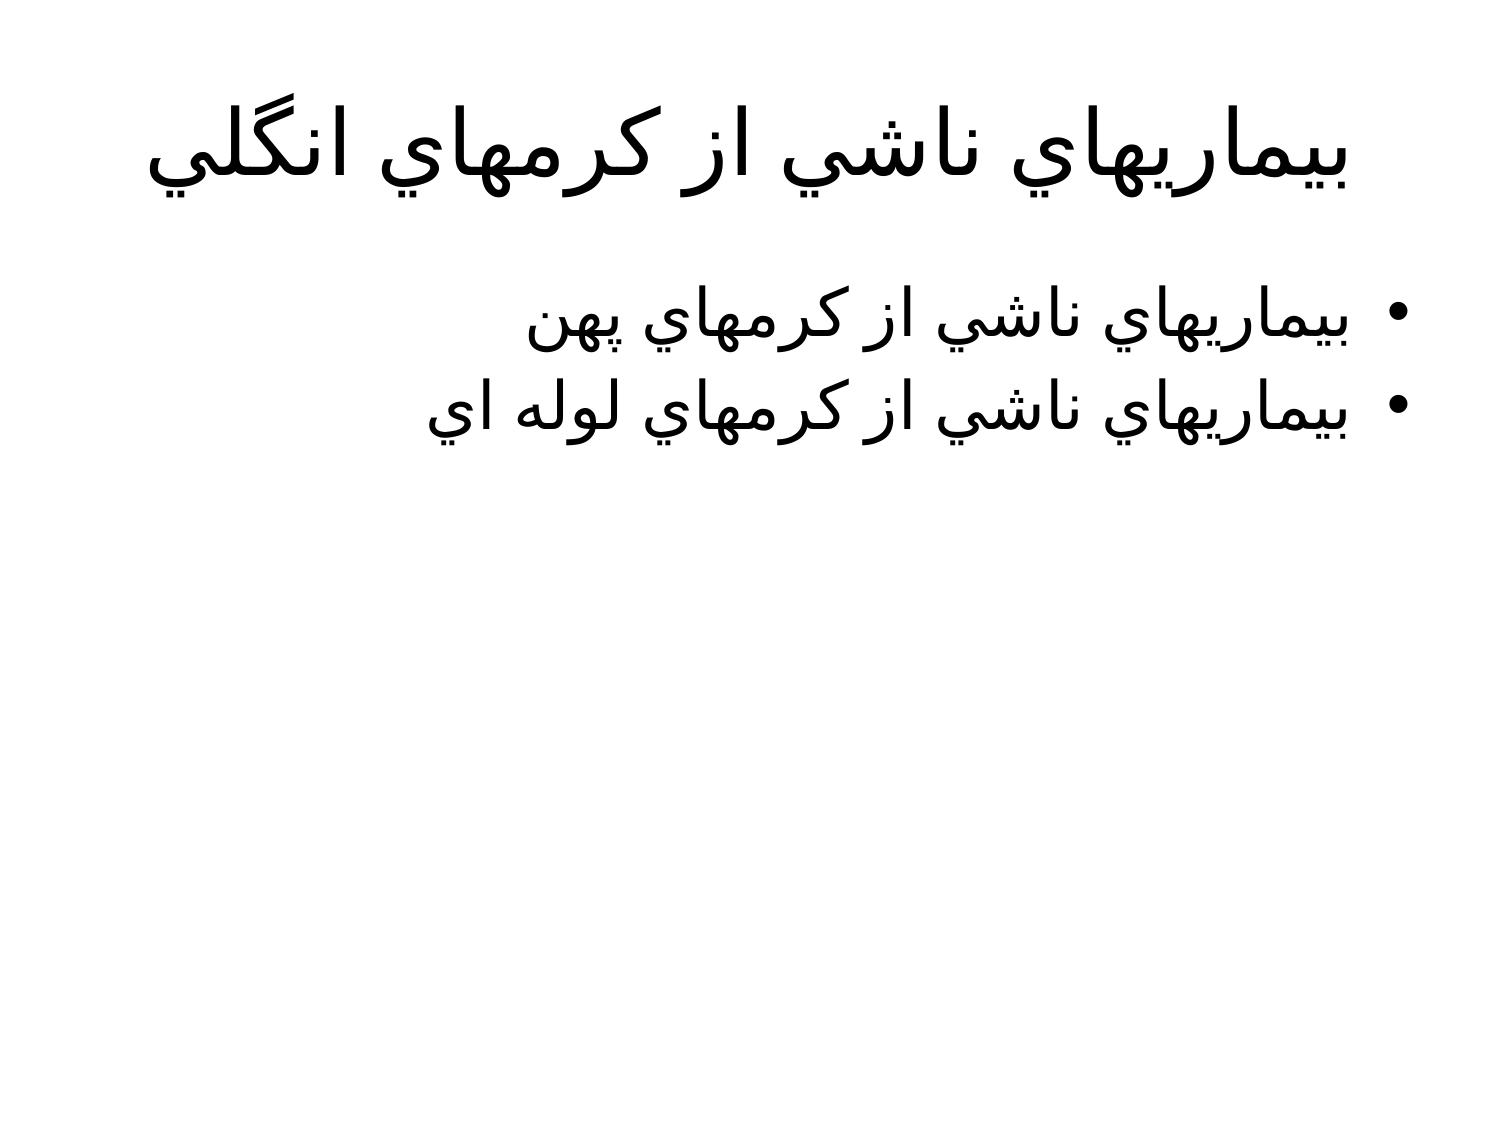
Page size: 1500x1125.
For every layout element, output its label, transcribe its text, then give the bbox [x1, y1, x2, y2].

list بيماريهاي ناشي از كرمهاي پهن بيماريهاي ناشي از كرمهاي لوله اي [75, 262, 1425, 1005]
title بيماريهاي ناشي از كرمهاي انگلي [75, 45, 1425, 233]
